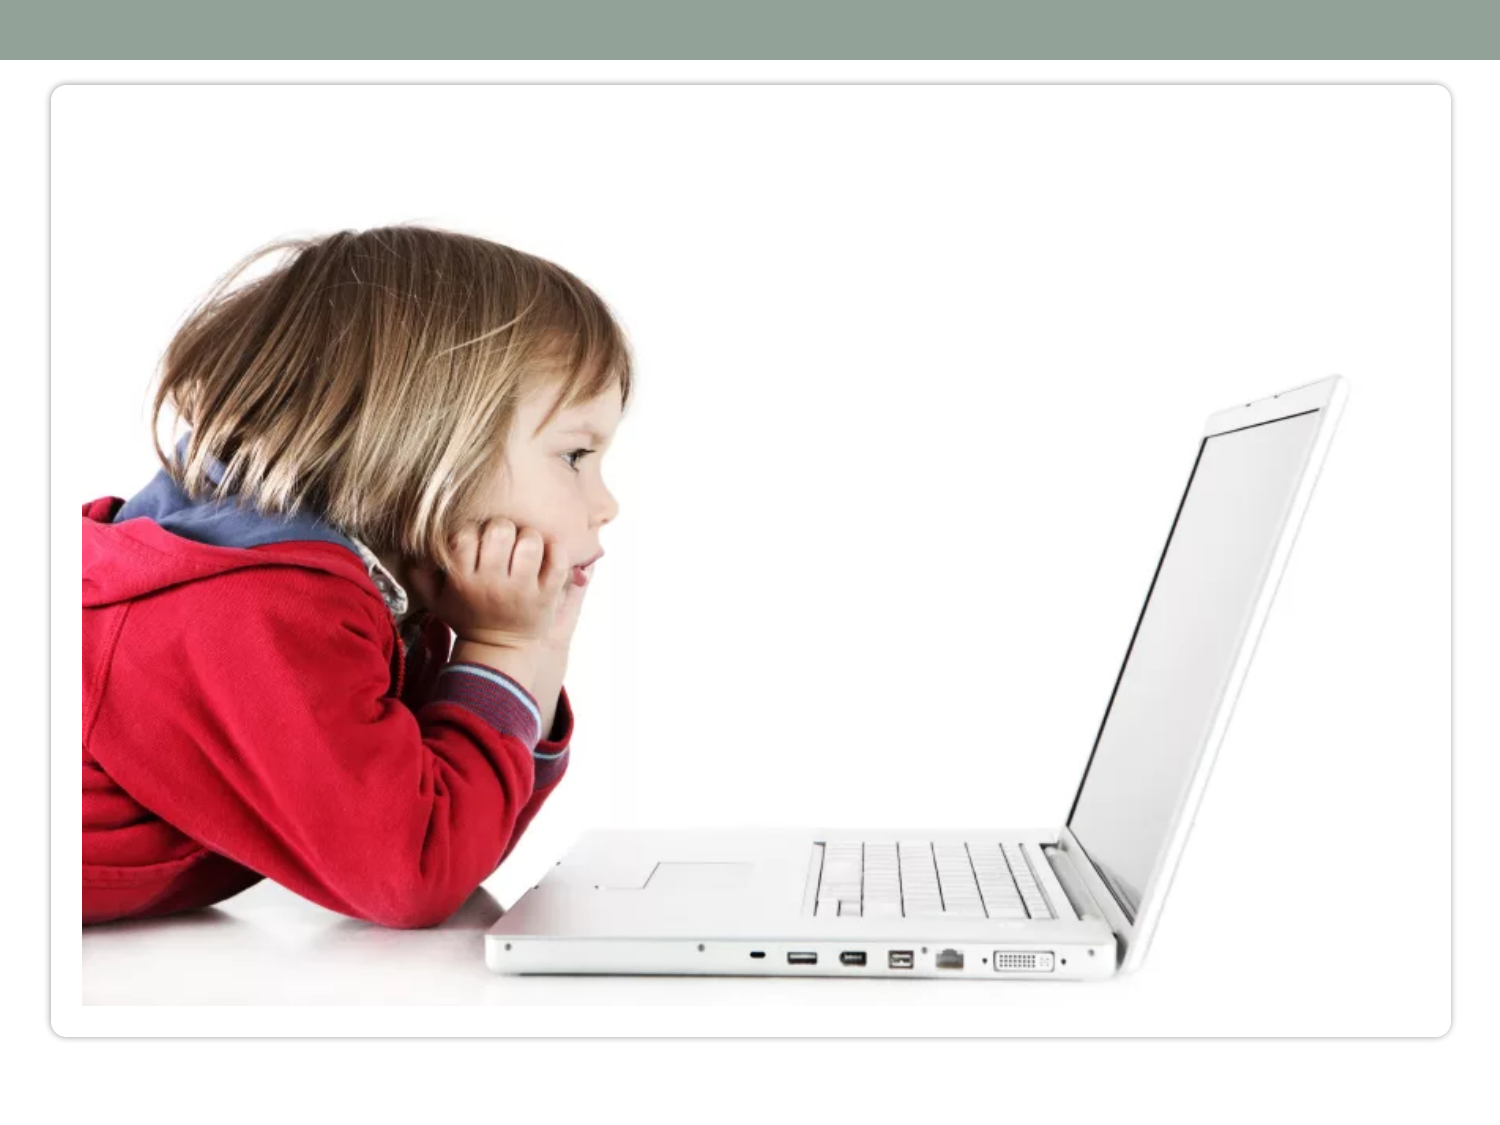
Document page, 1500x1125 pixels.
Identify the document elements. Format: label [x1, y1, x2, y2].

picture [81, 115, 1421, 1007]
